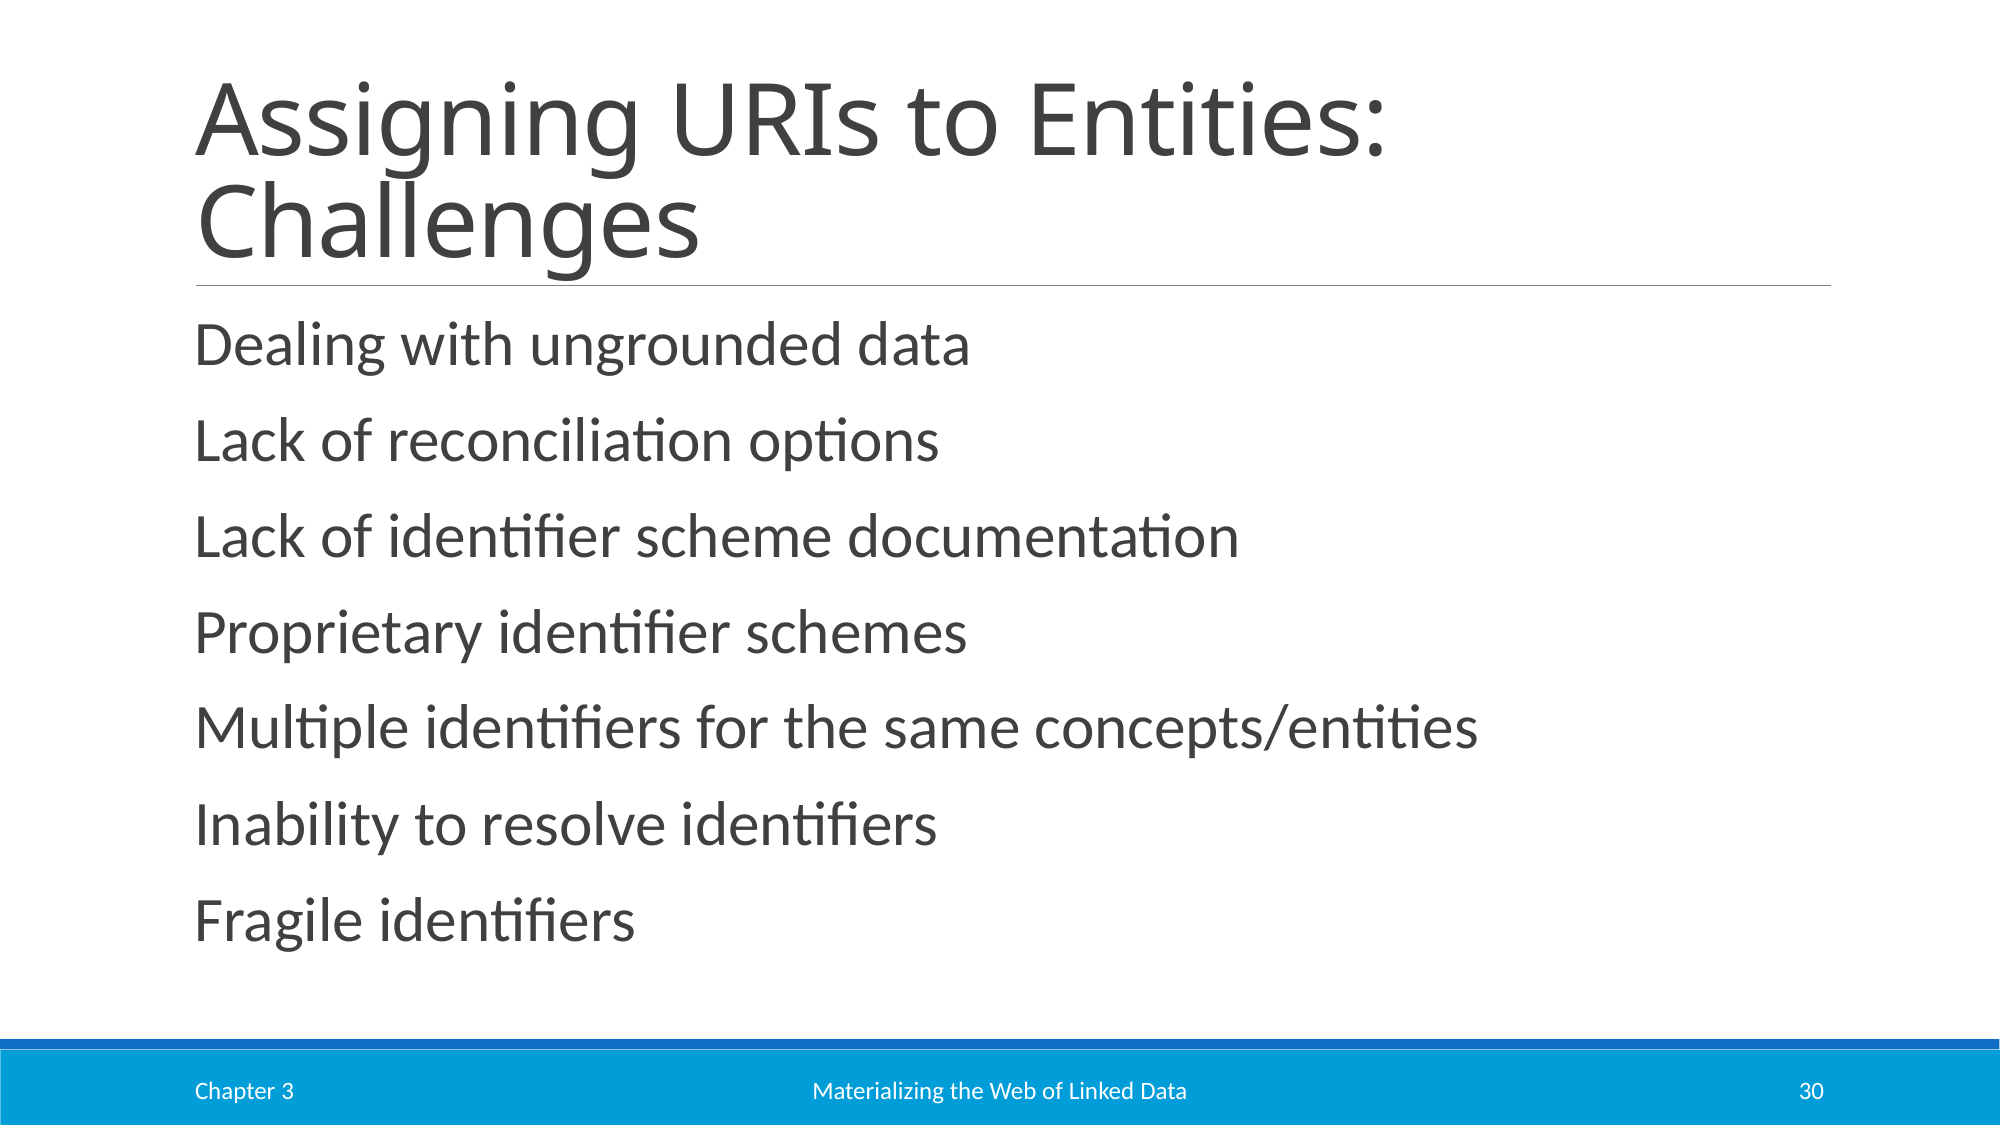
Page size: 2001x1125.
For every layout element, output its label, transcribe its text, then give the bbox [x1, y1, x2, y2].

list Dealing with ungrounded data Lack of reconciliation options Lack of identifier scheme documentation Proprietary identifier schemes Multiple identifiers for the same concepts/entities Inability to resolve identifiers Fragile identifiers [180, 302, 1830, 963]
title Assigning URIs to Entities: Challenges [180, 47, 1830, 285]
slide_number Chapter 3 [180, 1059, 586, 1120]
slide_number 30 [1624, 1059, 1840, 1120]
footer Materializing the Web of Linked Data [604, 1059, 1396, 1120]
